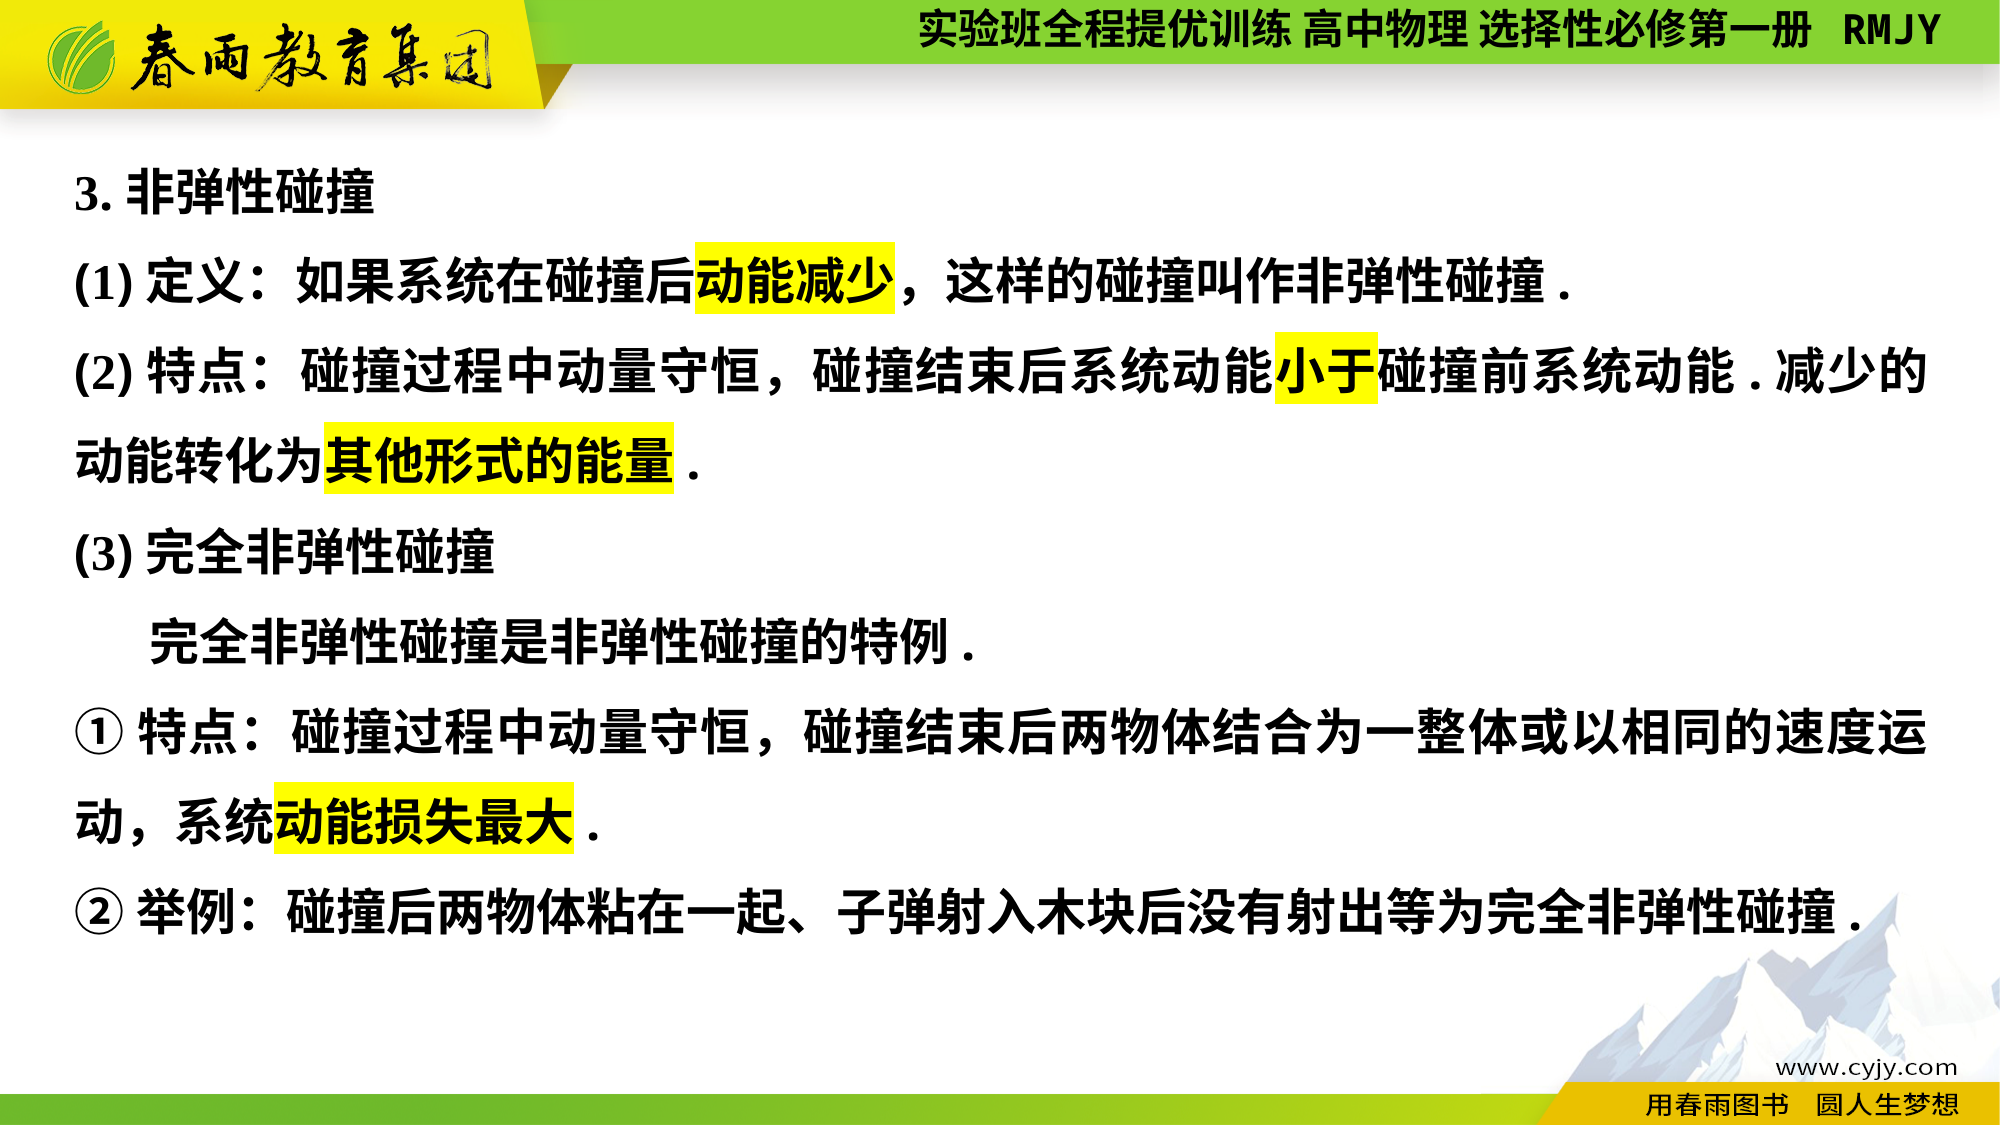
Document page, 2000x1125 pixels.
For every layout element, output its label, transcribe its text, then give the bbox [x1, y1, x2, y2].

picture [0, 0, 2000, 1125]
list 3.非弹性碰撞 (1)定义：如果系统在碰撞后动能减少，这样的碰撞叫作非弹性碰撞. (2)特点：碰撞过程中动量守恒，碰撞结束后系统动能小于碰撞前系统动能.减少的动能转化为其他形式的能量. (3)完全非弹性碰撞 完全非弹性碰撞是非弹性碰撞的特例. ①特点：碰撞过程中动量守恒，碰撞结束后两物体结合为一整体或以相同的速度运动，系统动能损失最大. ②举例：碰撞后两物体粘在一起、子弹射入木块后没有射出等为完全非弹性碰撞. [59, 122, 1944, 956]
